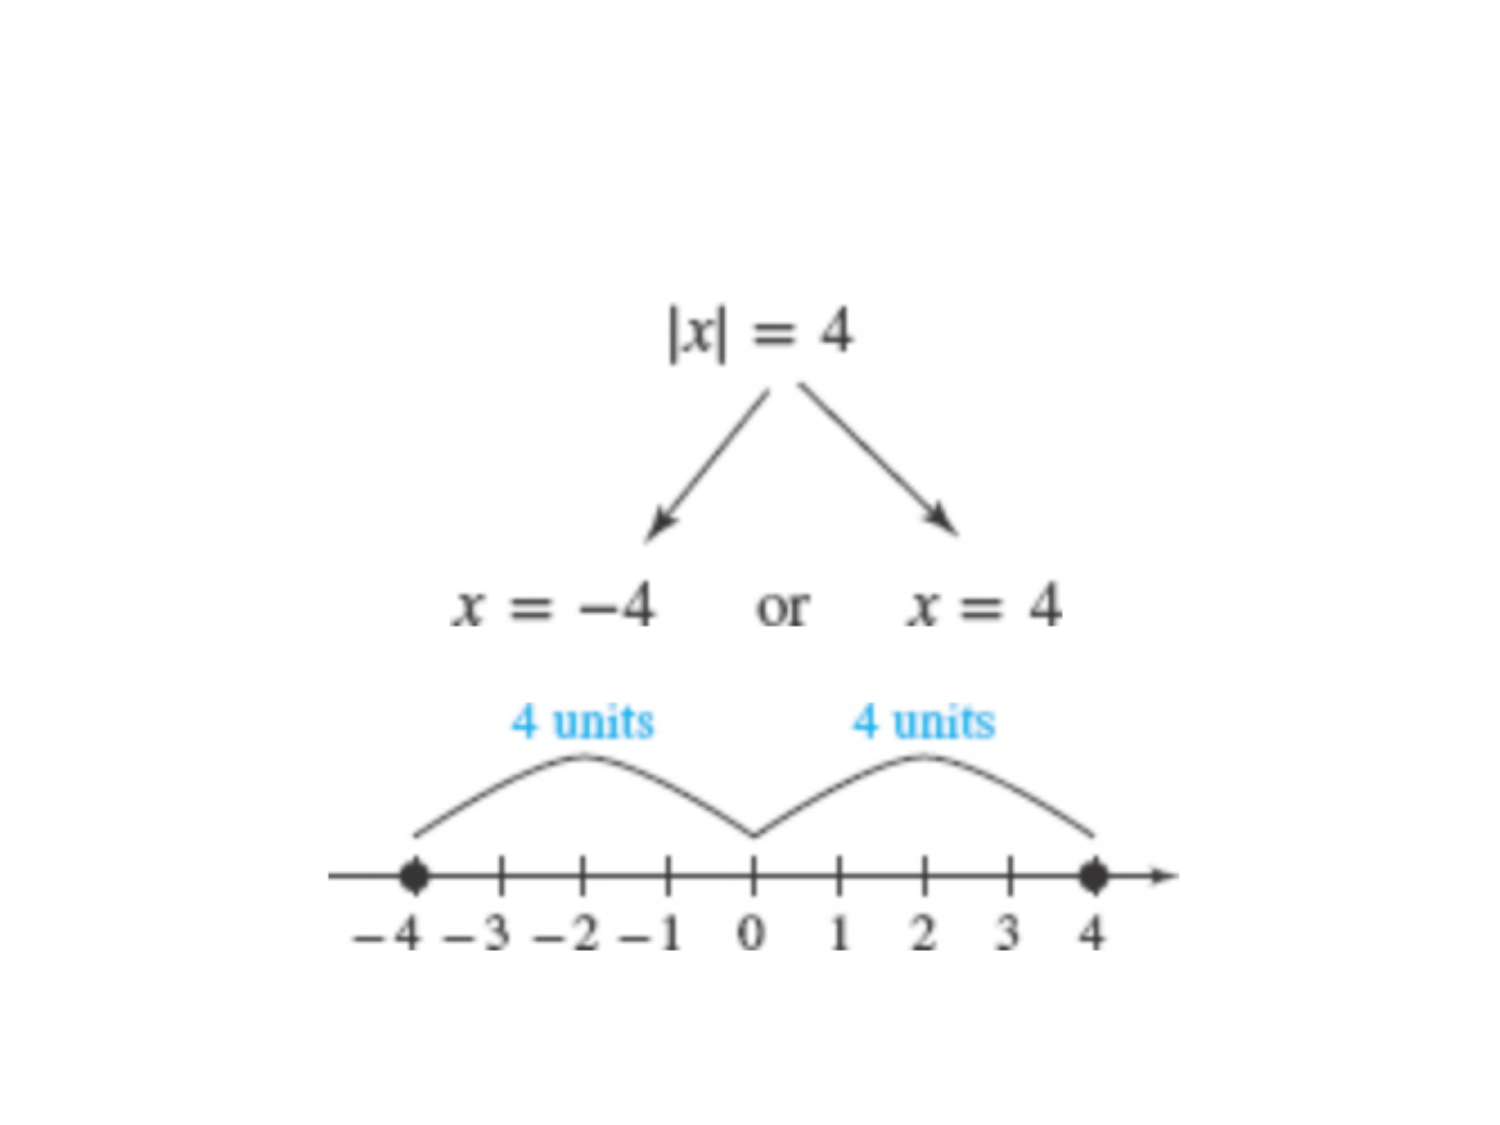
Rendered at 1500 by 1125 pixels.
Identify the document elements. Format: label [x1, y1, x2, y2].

list [74, 262, 1426, 1006]
